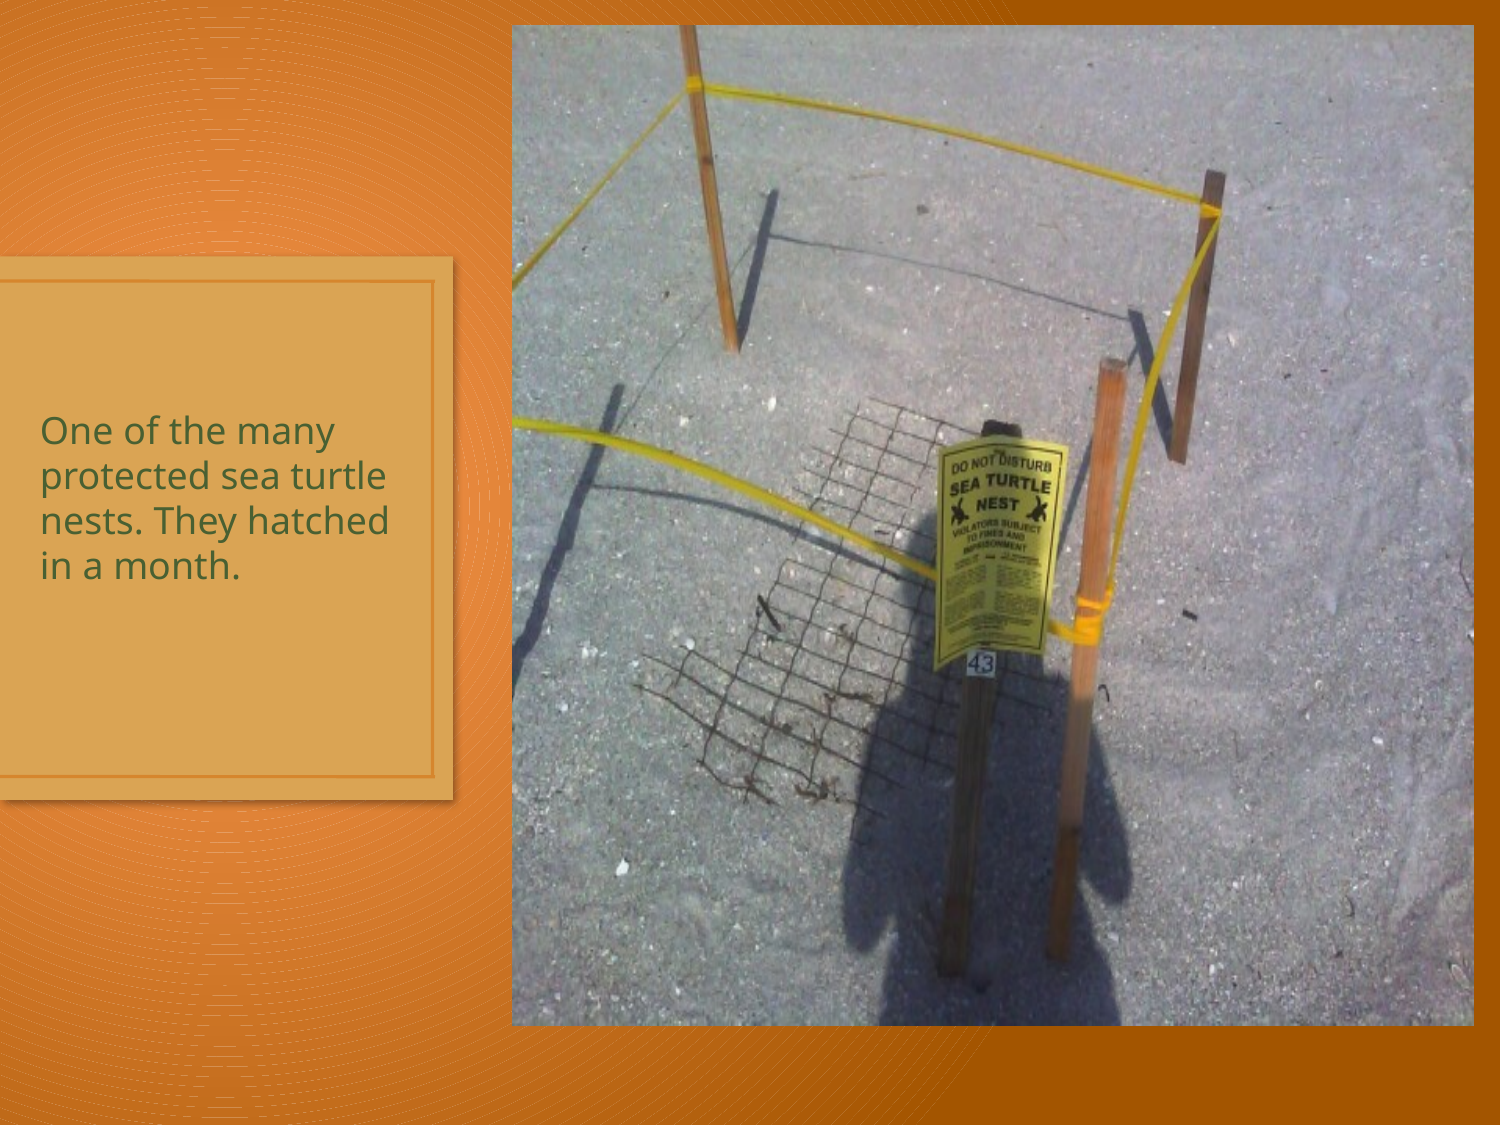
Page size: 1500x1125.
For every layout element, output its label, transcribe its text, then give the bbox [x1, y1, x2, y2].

list One of the many protected sea turtle nests. They hatched in a month. [24, 399, 415, 625]
picture [512, 25, 1474, 1026]
